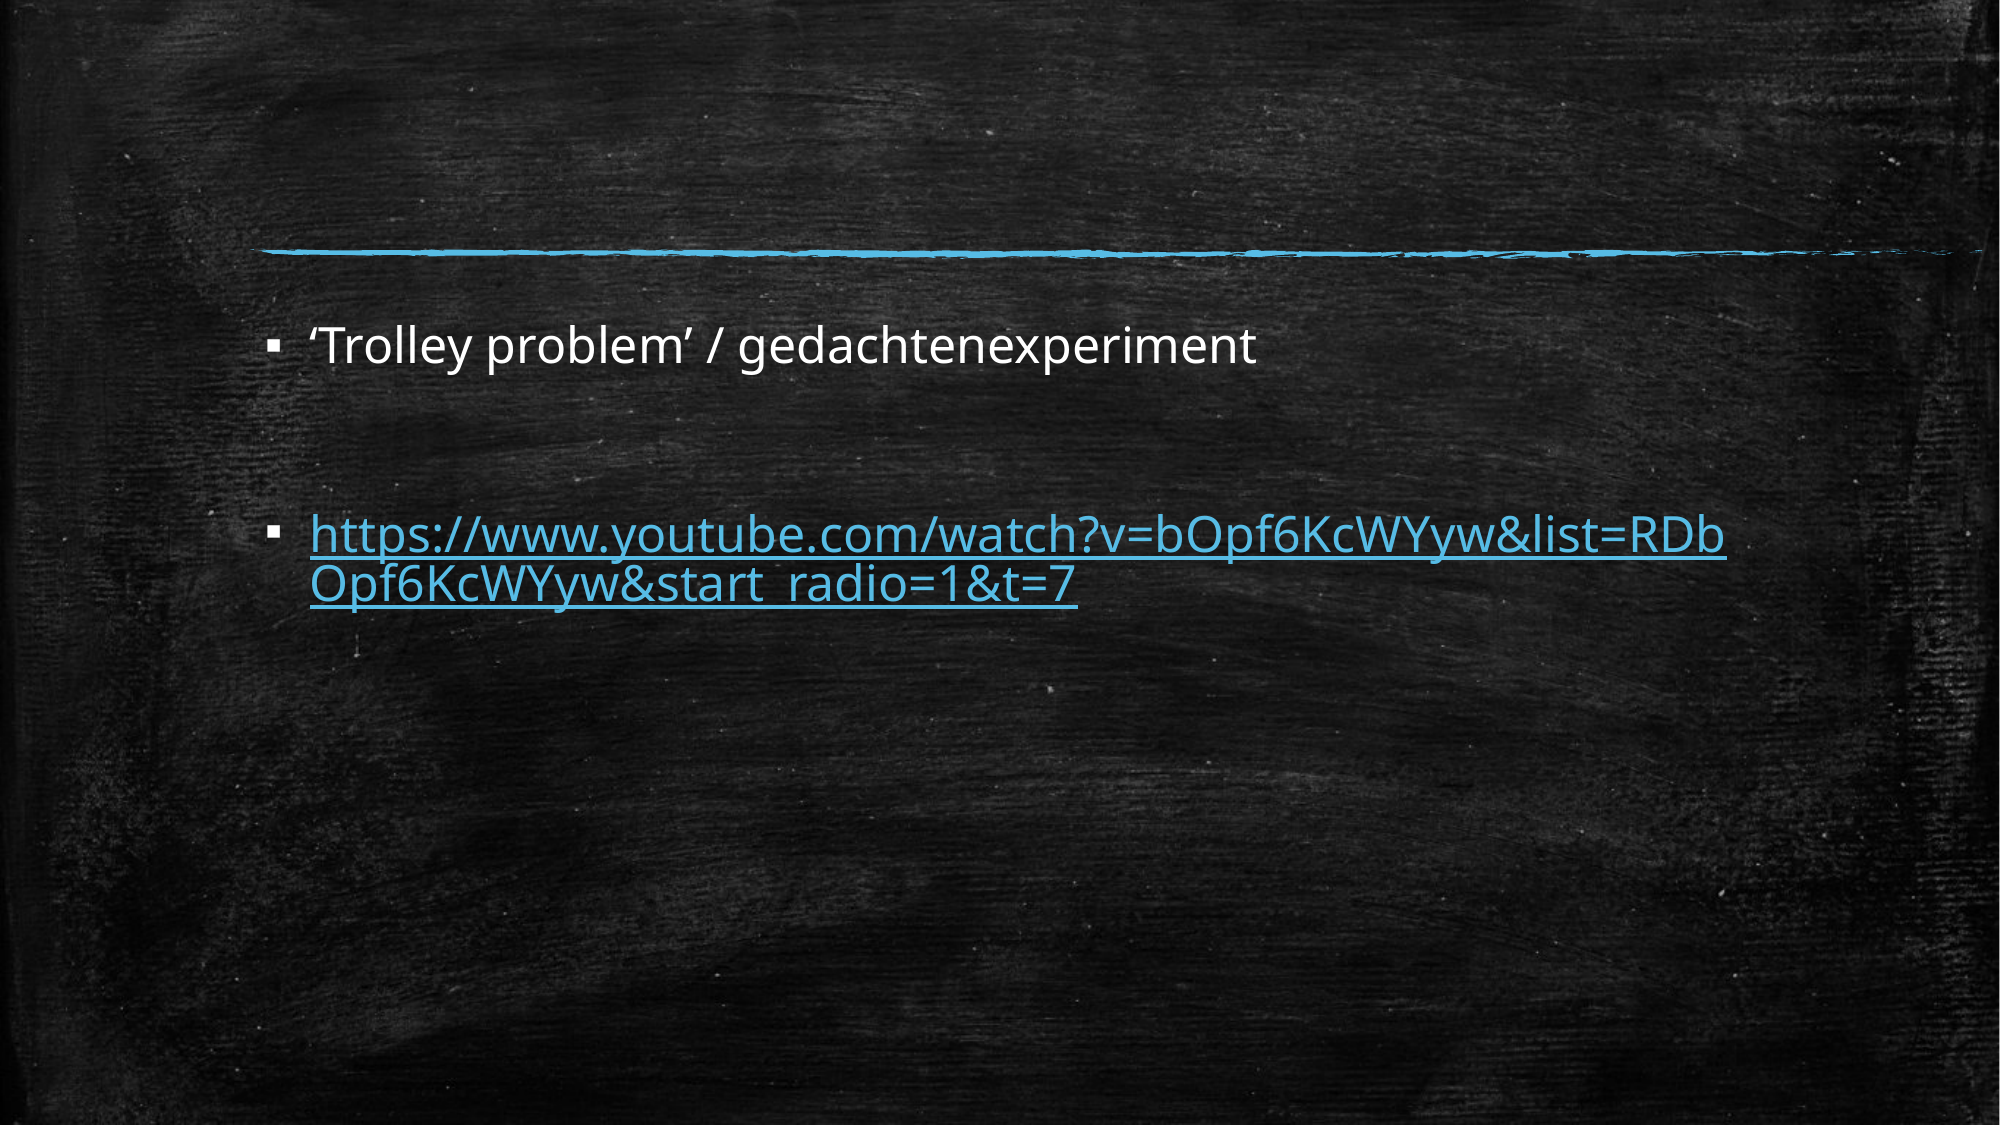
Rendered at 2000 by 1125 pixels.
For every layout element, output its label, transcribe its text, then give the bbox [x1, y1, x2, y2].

list ‘Trolley problem’ / gedachtenexperiment https://www.youtube.com/watch?v=bOpf6KcWYyw&list=RDbOpf6KcWYyw&start_radio=1&t=7 [249, 312, 1750, 1013]
